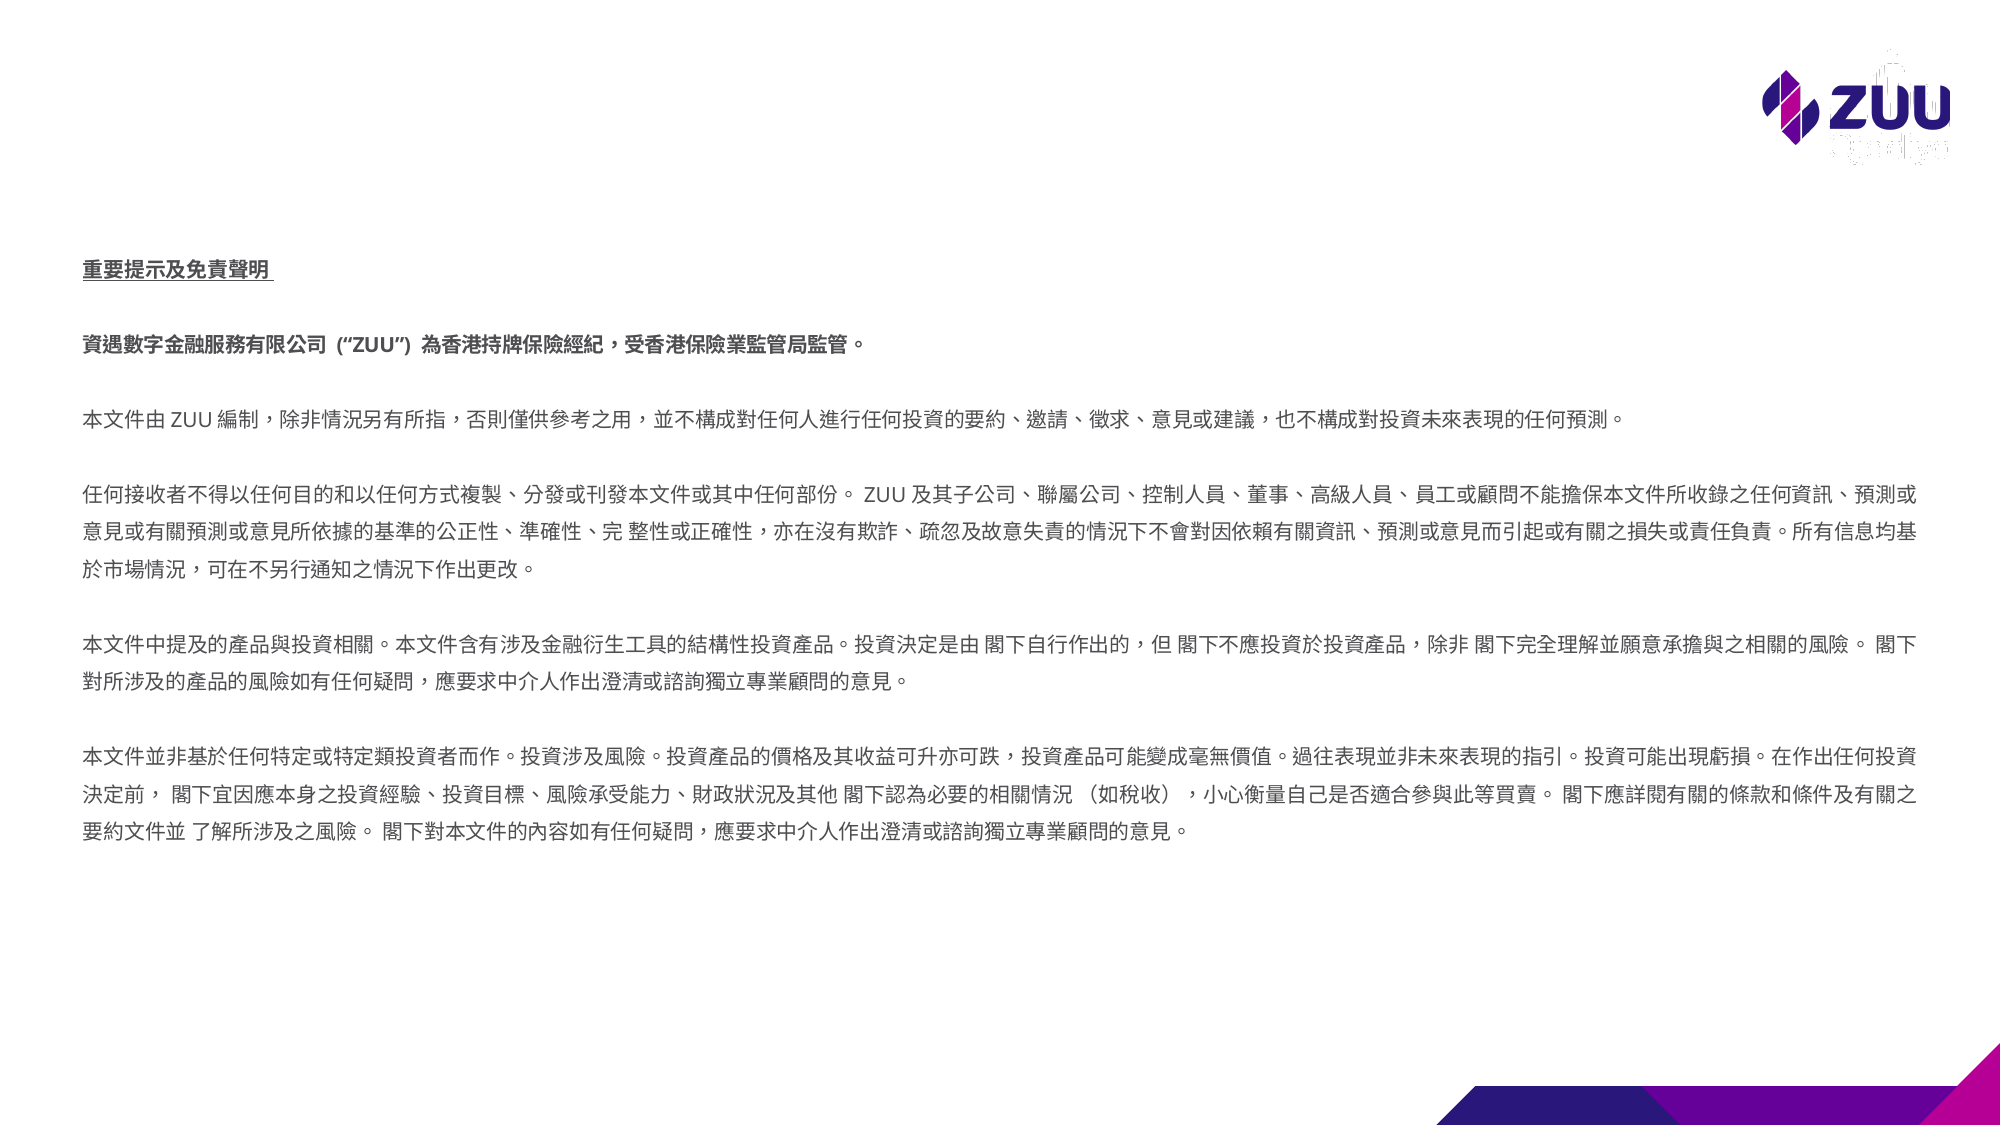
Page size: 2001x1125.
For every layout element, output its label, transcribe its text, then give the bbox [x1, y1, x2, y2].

text_box 重要提示及免責聲明 資遇數字金融服務有限公司 (“ZUU”) 為香港持牌保險經紀，受香港保險業監管局監管。 本文件由ZUU編制，除非情況另有所指，否則僅供參考之用，並不構成對任何人進行任何投資的要約、邀請、徵求、意見或建議，也不構成對投資未來表現的任何預測。 任何接收者不得以任何目的和以任何方式複製、分發或刊發本文件或其中任何部份。ZUU及其子公司、聯屬公司、控制人員、董事、高級人員、員工或顧問不能擔保本文件所收錄之任何資訊、預測或意見或有關預測或意見所依據的基準的公正性、準確性、完 整性或正確性，亦在沒有欺詐、疏忽及故意失責的情況下不會對因依賴有關資訊、預測或意見而引起或有關之損失或責任負責。所有信息均基於市場情況，可在不另行通知之情況下作出更改。 本文件中提及的產品與投資相關。本文件含有涉及金融衍生工具的結構性投資產品。投資決定是由 閣下自行作出的，但 閣下不應投資於投資產品，除非 閣下完全理解並願意承擔與之相關的風險。 閣下對所涉及的產品的風險如有任何疑問，應要求中介人作出澄清或諮詢獨立專業顧問的意見。 本文件並非基於任何特定或特定類投資者而作。投資涉及風險。投資產品的價格及其收益可升亦可跌，投資產品可能變成毫無價值。過往表現並非未來表現的指引。投資可能出現虧損。在作出任何投資決定前， 閣下宜因應本身之投資經驗、投資目標、風險承受能力、財政狀況及其他 閣下認為必要的相關情況 （如稅收），小心衡量自己是否適合參與此等買賣。 閣下應詳閱有關的條款和條件及有關之要約文件並 了解所涉及之風險。 閣下對本文件的內容如有任何疑問，應要求中介人作出澄清或諮詢獨立專業顧問的意見。 [67, 237, 1932, 851]
